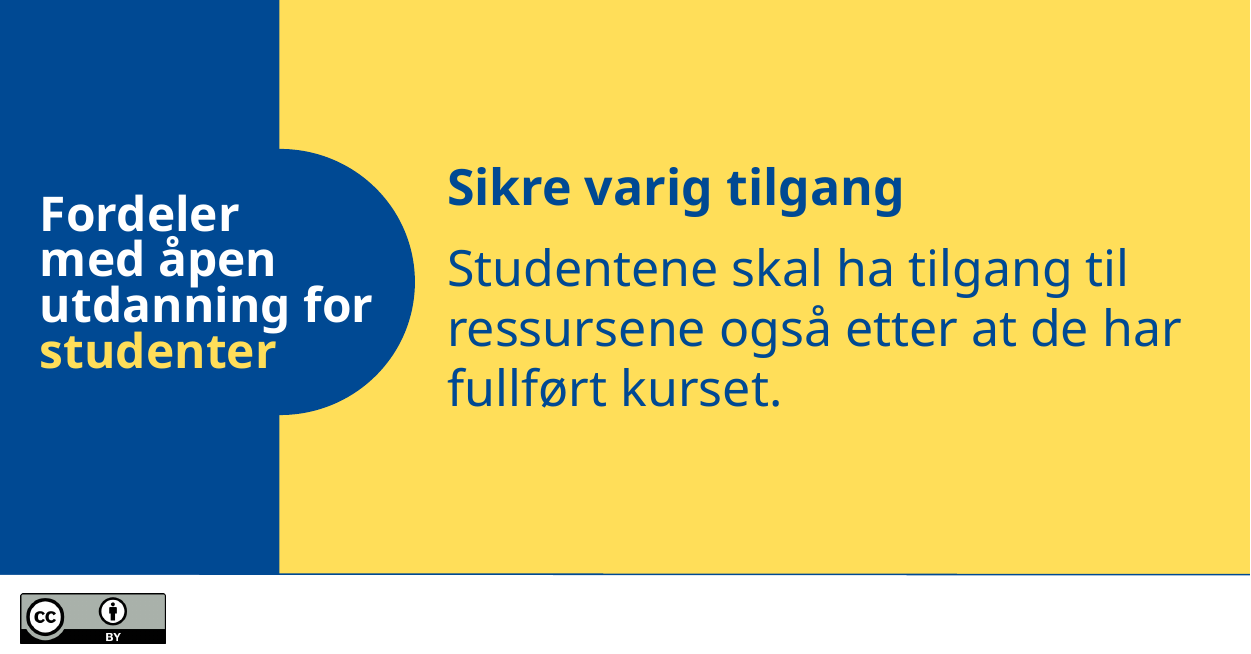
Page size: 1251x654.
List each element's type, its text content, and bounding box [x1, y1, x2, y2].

text_box [206, 393, 355, 416]
text_box [195, 148, 366, 179]
text_box Fordeler med åpen utdanning for studenter [24, 179, 420, 393]
picture [20, 592, 166, 645]
text_box [0, 582, 1250, 654]
text_box Sikre varig tilgang Studentene skal ha tilgang til ressursene også etter at de har fullført kurset. [432, 140, 1250, 432]
text_box [0, 0, 280, 573]
